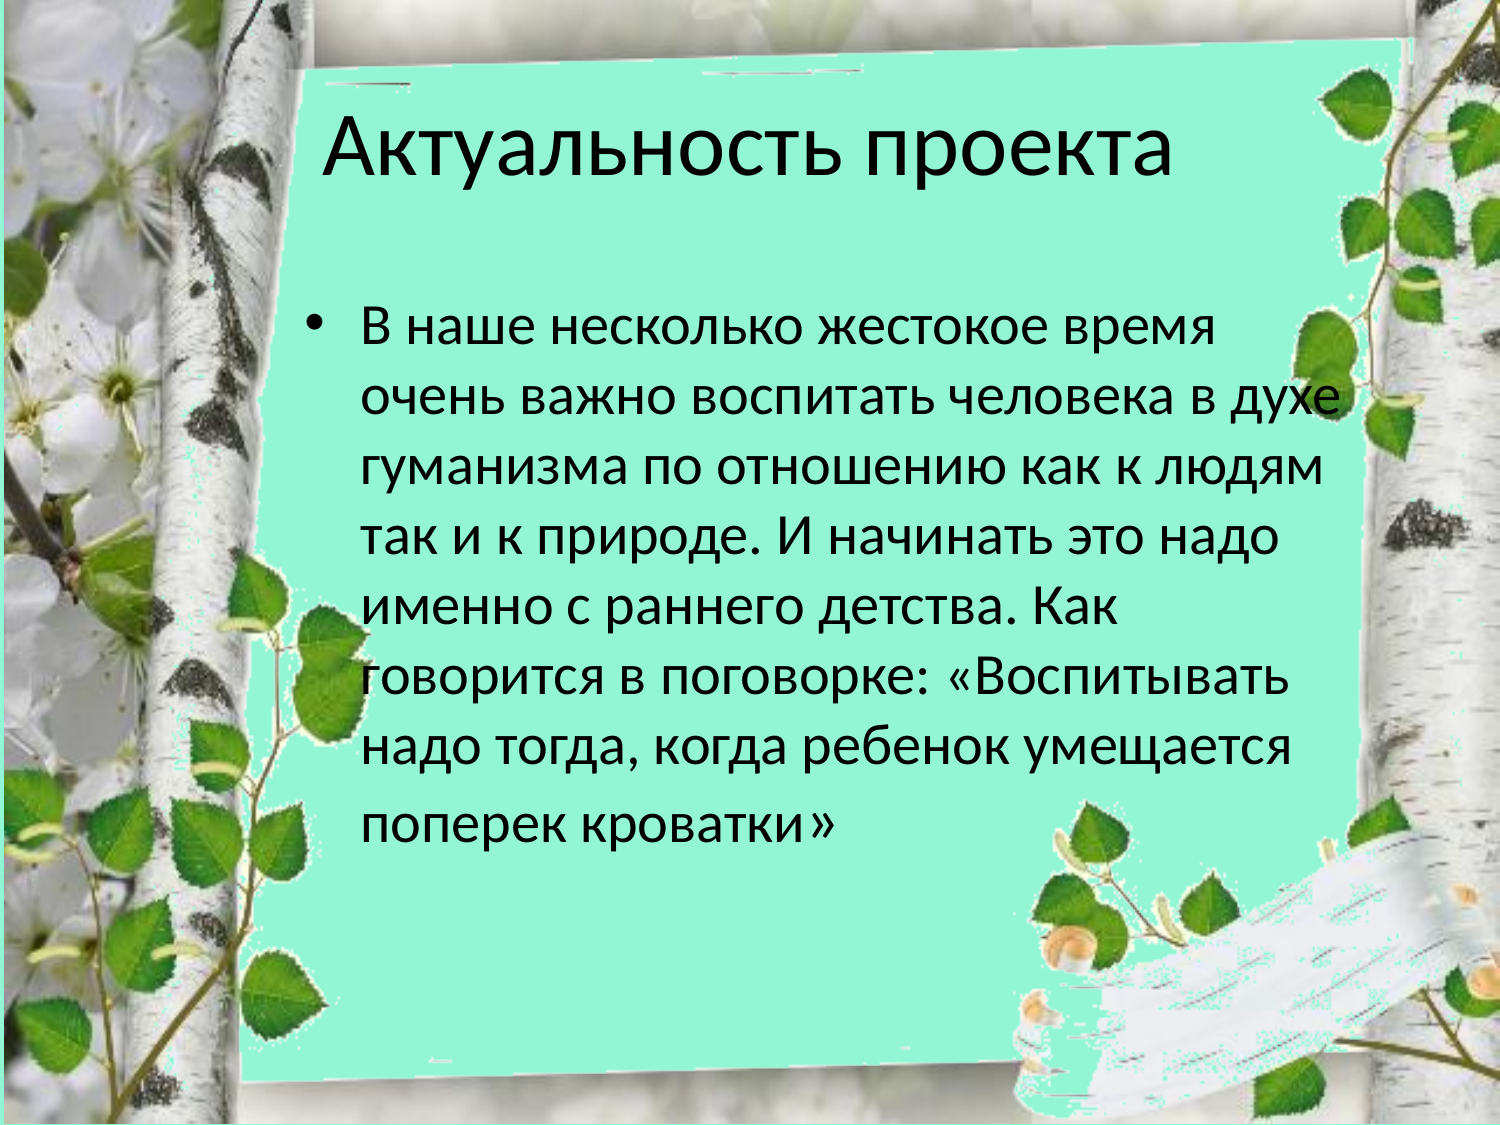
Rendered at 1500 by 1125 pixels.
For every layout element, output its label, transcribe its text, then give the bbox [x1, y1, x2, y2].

list В наше несколько жестокое время очень важно воспитать человека в духе гуманизма по отношению как к людям так и к природе. И начинать это надо именно с раннего детства. Как говорится в поговорке: «Воспитывать надо тогда, когда ребенок умещается поперек кроватки» [289, 278, 1376, 1053]
title Актуальность проекта [75, 45, 1425, 233]
picture [4, 0, 1500, 1124]
